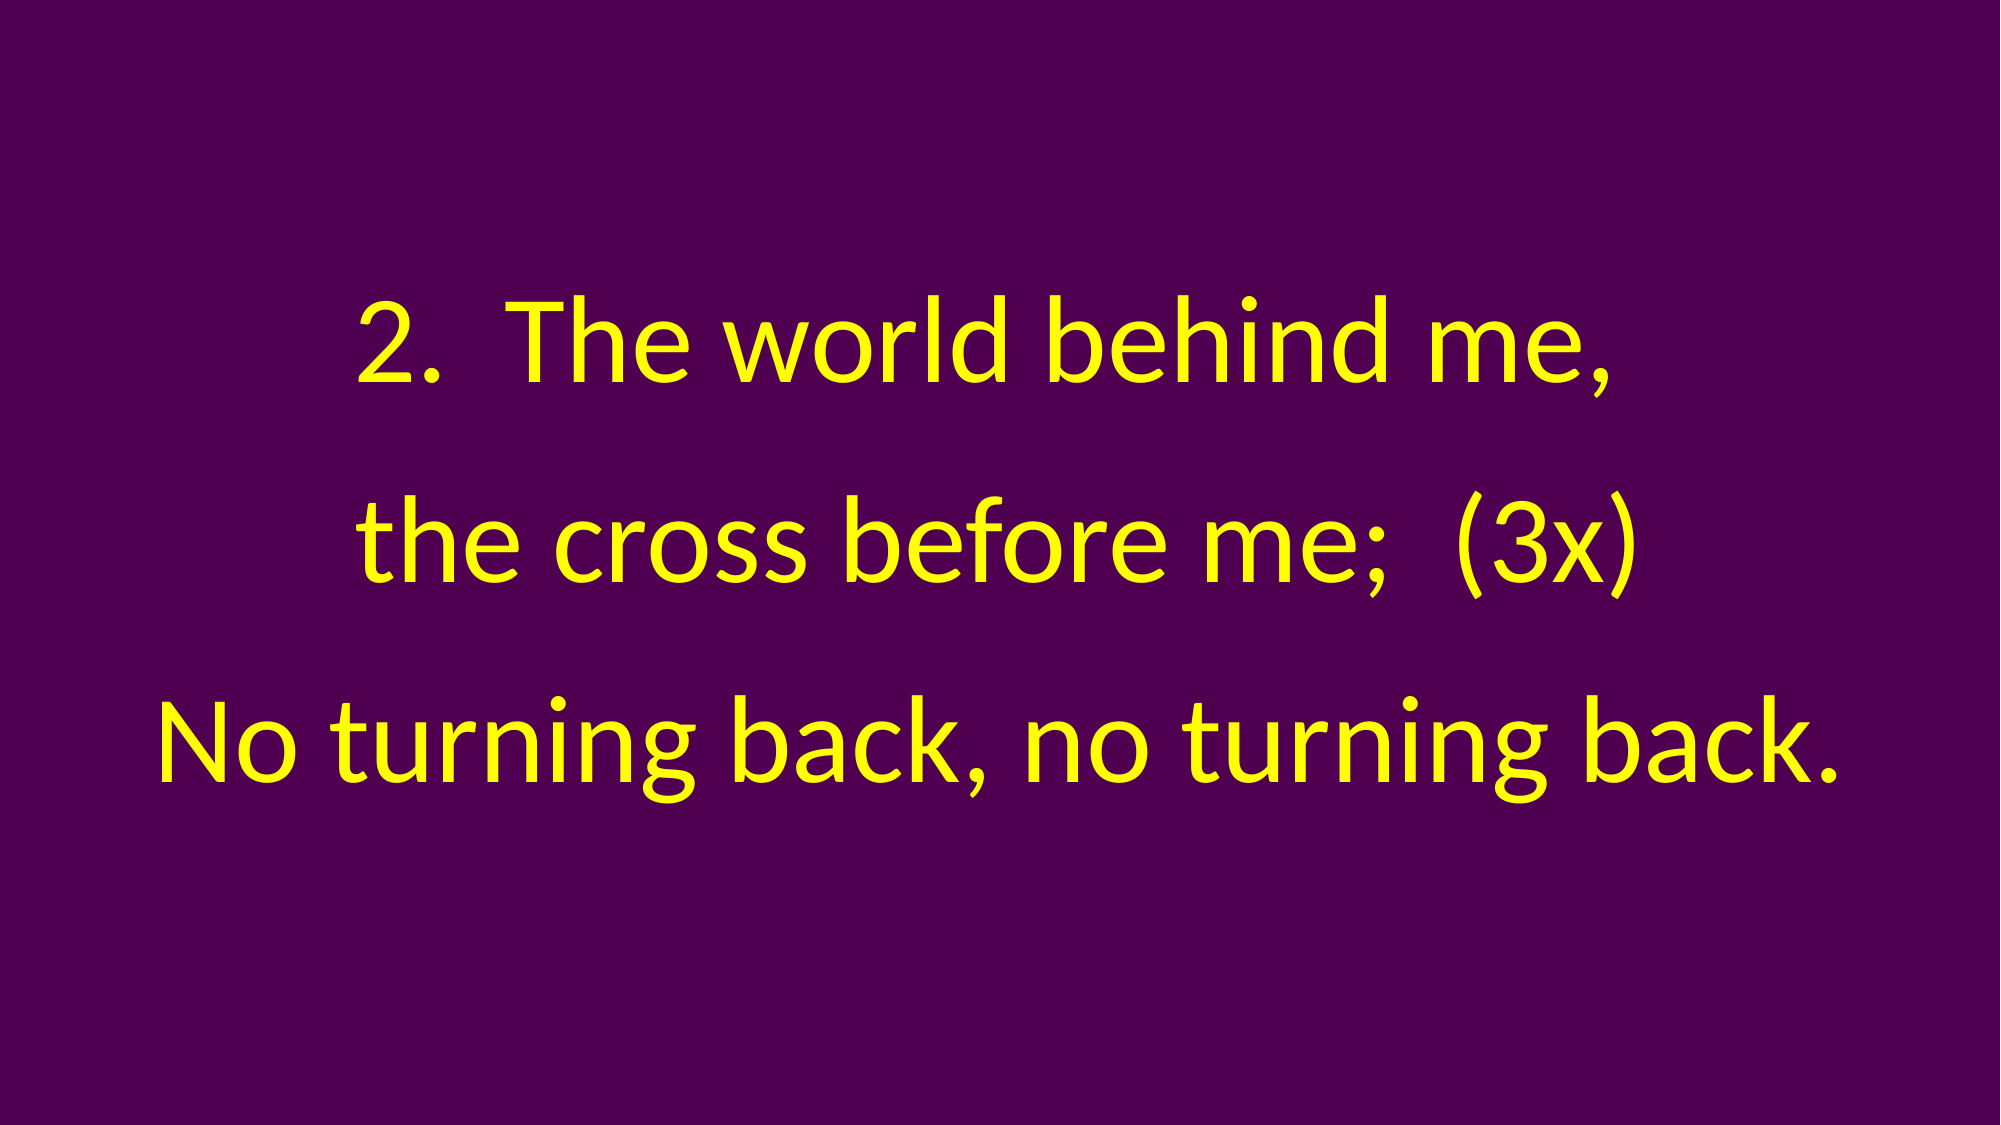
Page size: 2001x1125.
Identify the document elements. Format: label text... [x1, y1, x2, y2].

text_box 2. The world behind me, the cross before me; (3x) No turning back, no turning back. [0, 249, 2000, 815]
